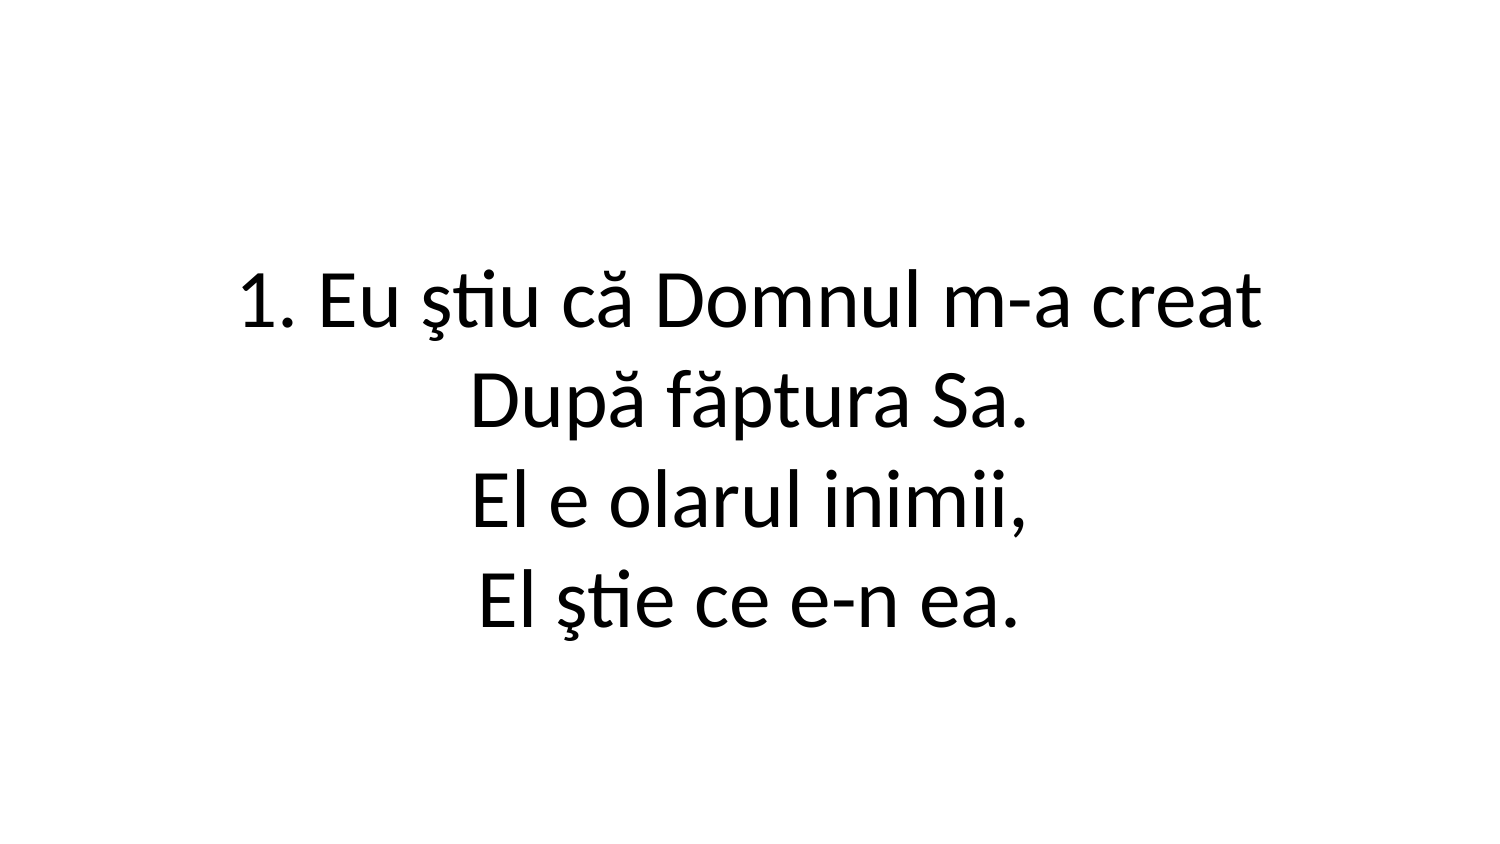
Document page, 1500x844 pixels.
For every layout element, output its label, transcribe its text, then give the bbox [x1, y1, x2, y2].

text_box 1. Eu ştiu că Domnul m-a creat După făptura Sa. El e olarul inimii, El ştie ce e-n ea. [220, 192, 1280, 652]
